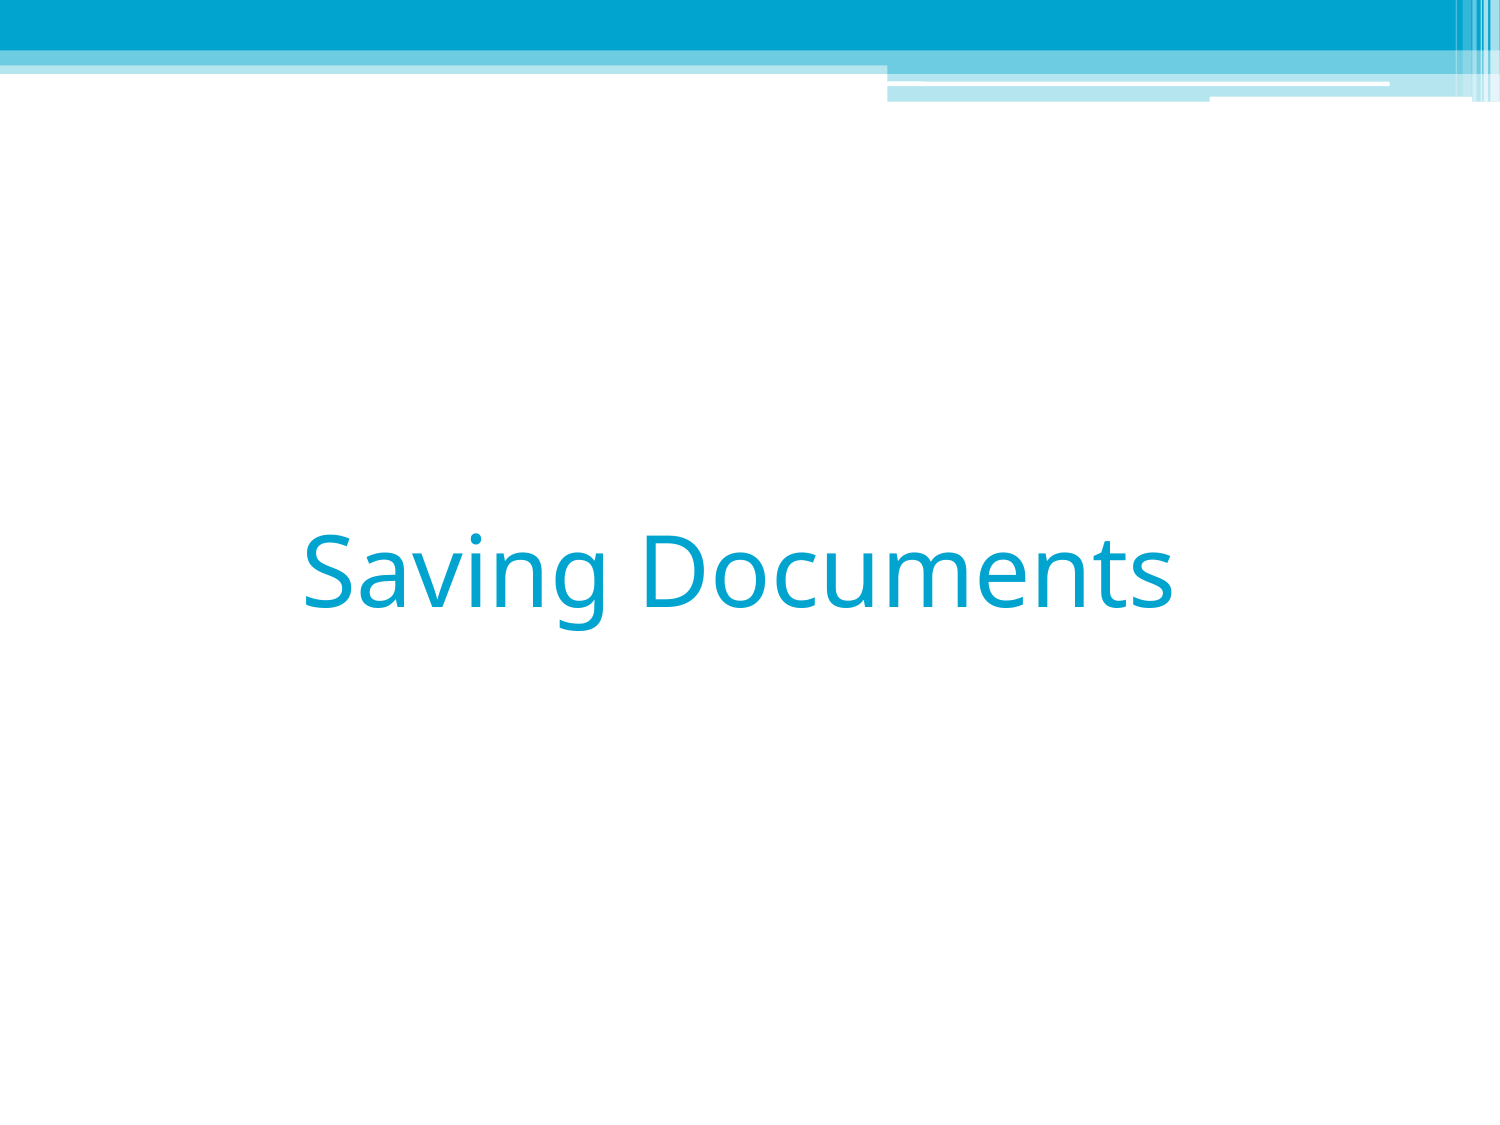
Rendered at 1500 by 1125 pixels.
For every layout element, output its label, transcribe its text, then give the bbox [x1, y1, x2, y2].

list Saving Documents [99, 500, 1375, 661]
